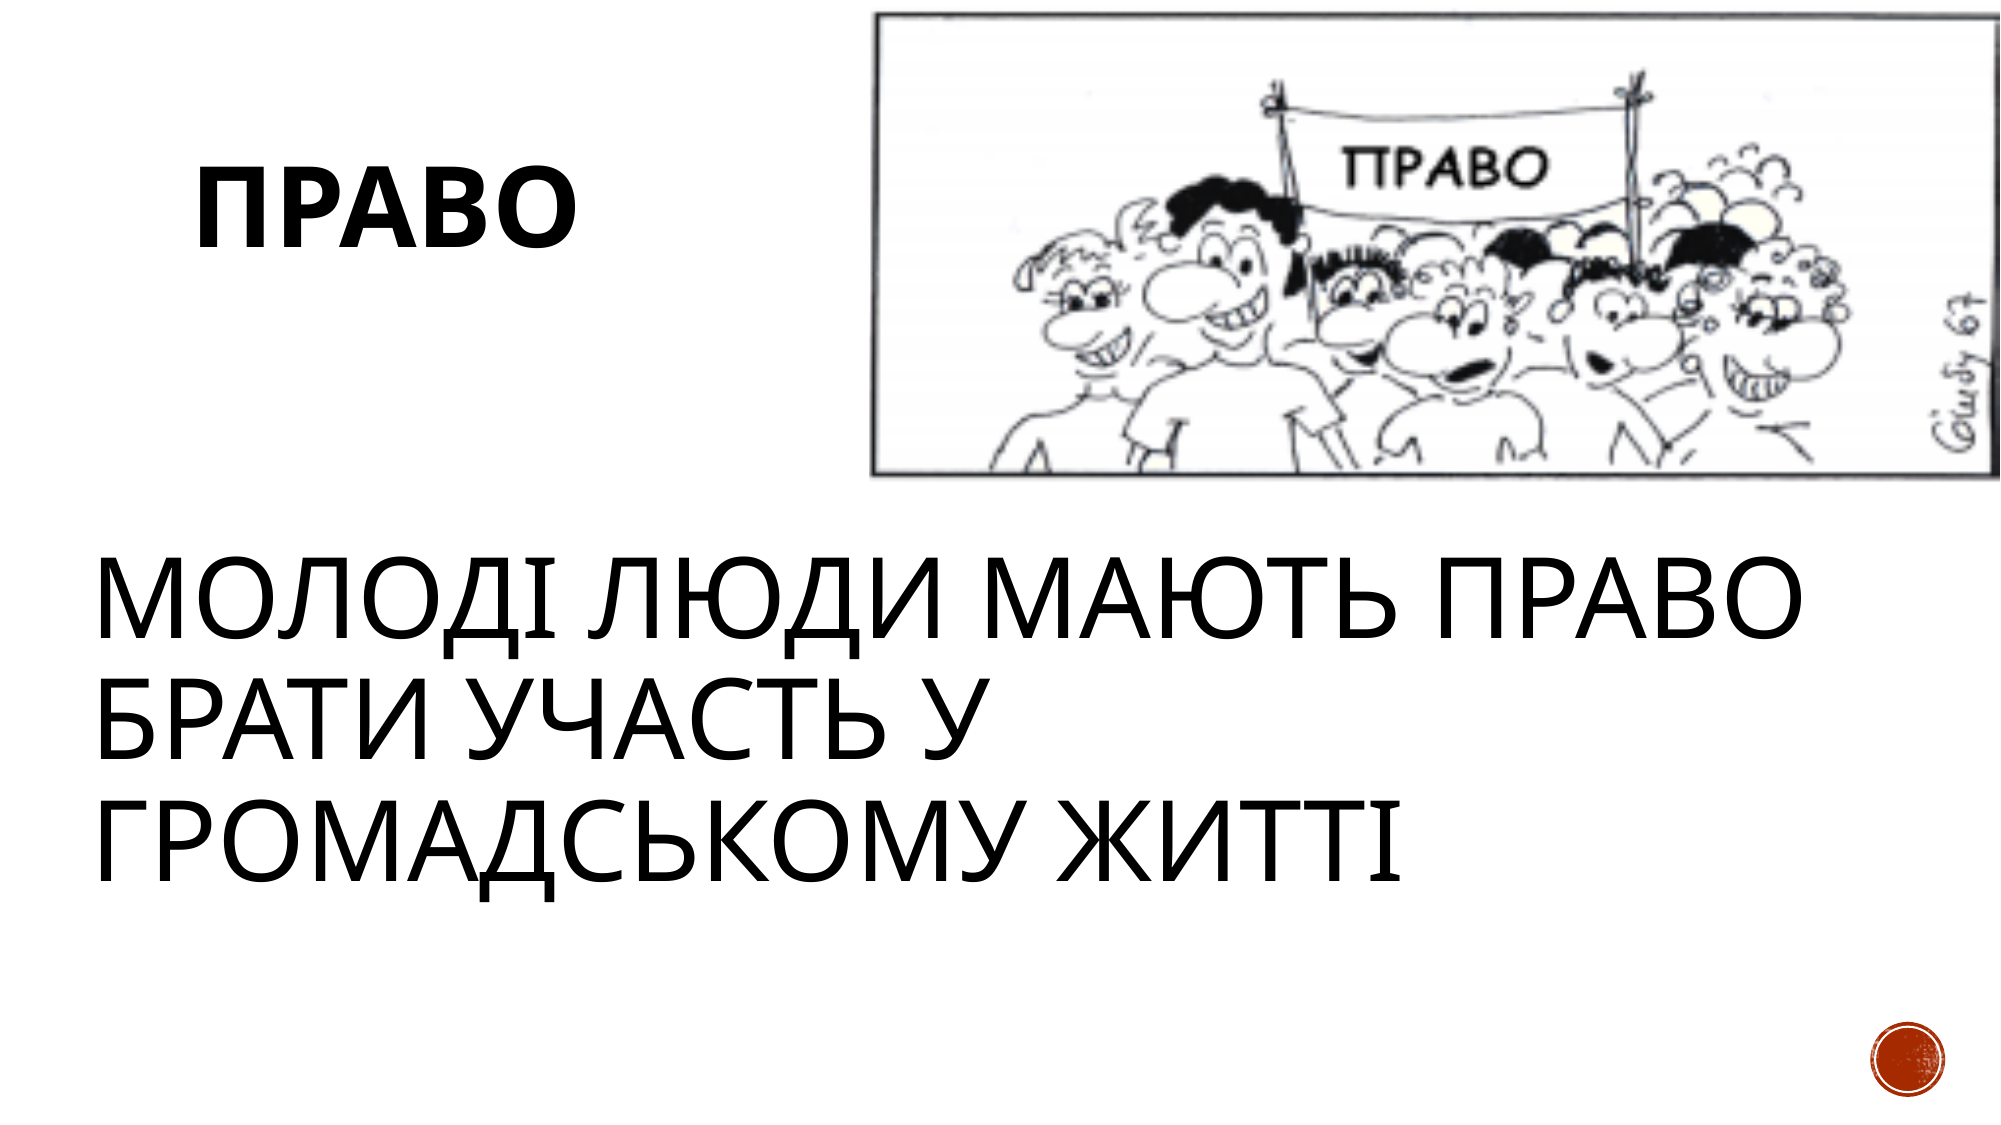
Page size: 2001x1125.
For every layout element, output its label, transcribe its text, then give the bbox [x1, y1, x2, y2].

picture [869, 3, 2000, 485]
text_box Молоді люди мають право брати участь у громадському житті [75, 343, 1947, 1103]
title право [175, 79, 868, 343]
